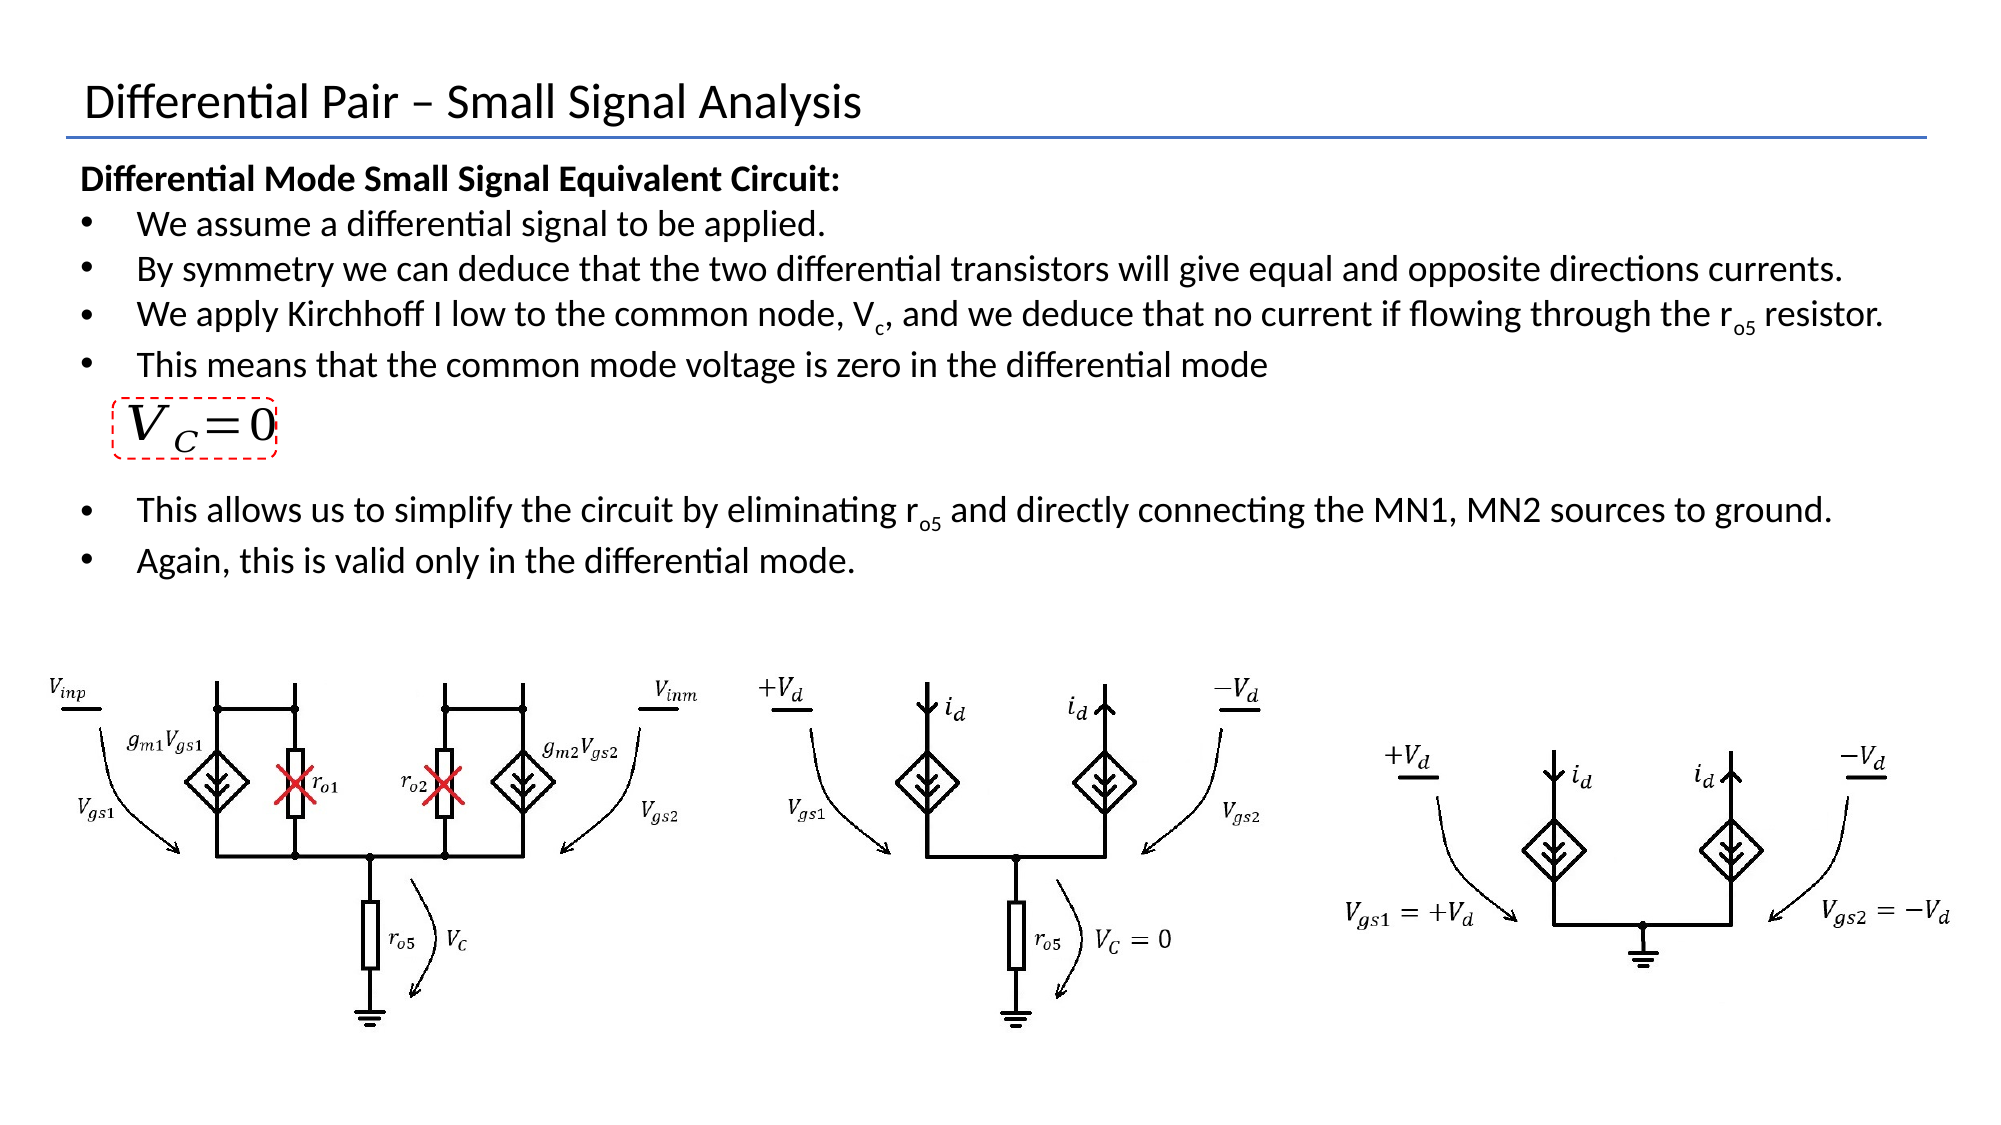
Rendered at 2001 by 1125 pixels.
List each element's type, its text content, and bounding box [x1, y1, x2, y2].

text_box Differential Mode Small Signal Equivalent Circuit: We assume a differential signal to be applied. By symmetry we can deduce that the two differential transistors will give equal and opposite directions currents. We apply Kirchhoff I low to the common node, Vc, and we deduce that no current if flowing through the ro5 resistor. This means that the common mode voltage is zero in the differential mode [65, 146, 1928, 393]
text_box [111, 397, 278, 460]
picture [43, 672, 1956, 1033]
text_box Differential Pair – Small Signal Analysis [69, 61, 878, 137]
text_box This allows us to simplify the circuit by eliminating ro5 and directly connecting the MN1, MN2 sources to ground. Again, this is valid only in the differential mode. [65, 477, 1928, 589]
